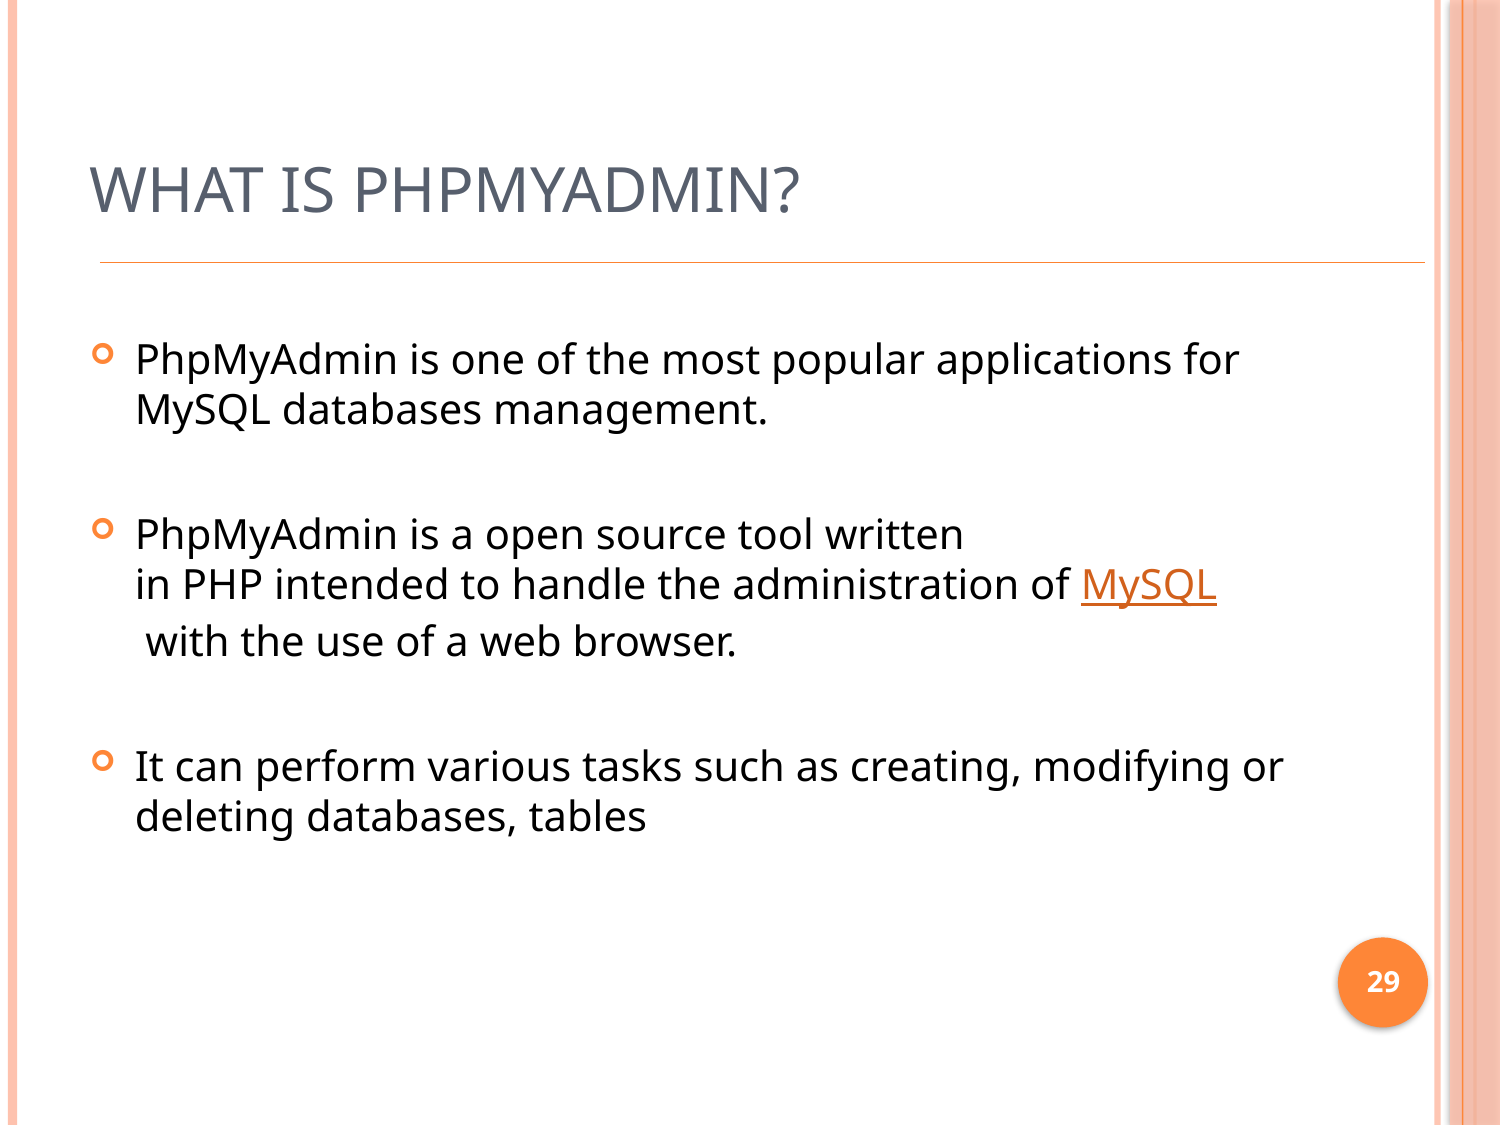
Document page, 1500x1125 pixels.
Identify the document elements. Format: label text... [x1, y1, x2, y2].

title What is PhpMyAdmin? [75, 45, 1300, 233]
slide_number 29 [1333, 940, 1434, 1027]
list PhpMyAdmin is one of the most popular applications for MySQL databases management. PhpMyAdmin is a open source tool written in PHP intended to handle the administration of MySQL with the use of a web browser. It can perform various tasks such as creating, modifying or deleting databases, tables [75, 262, 1300, 1062]
